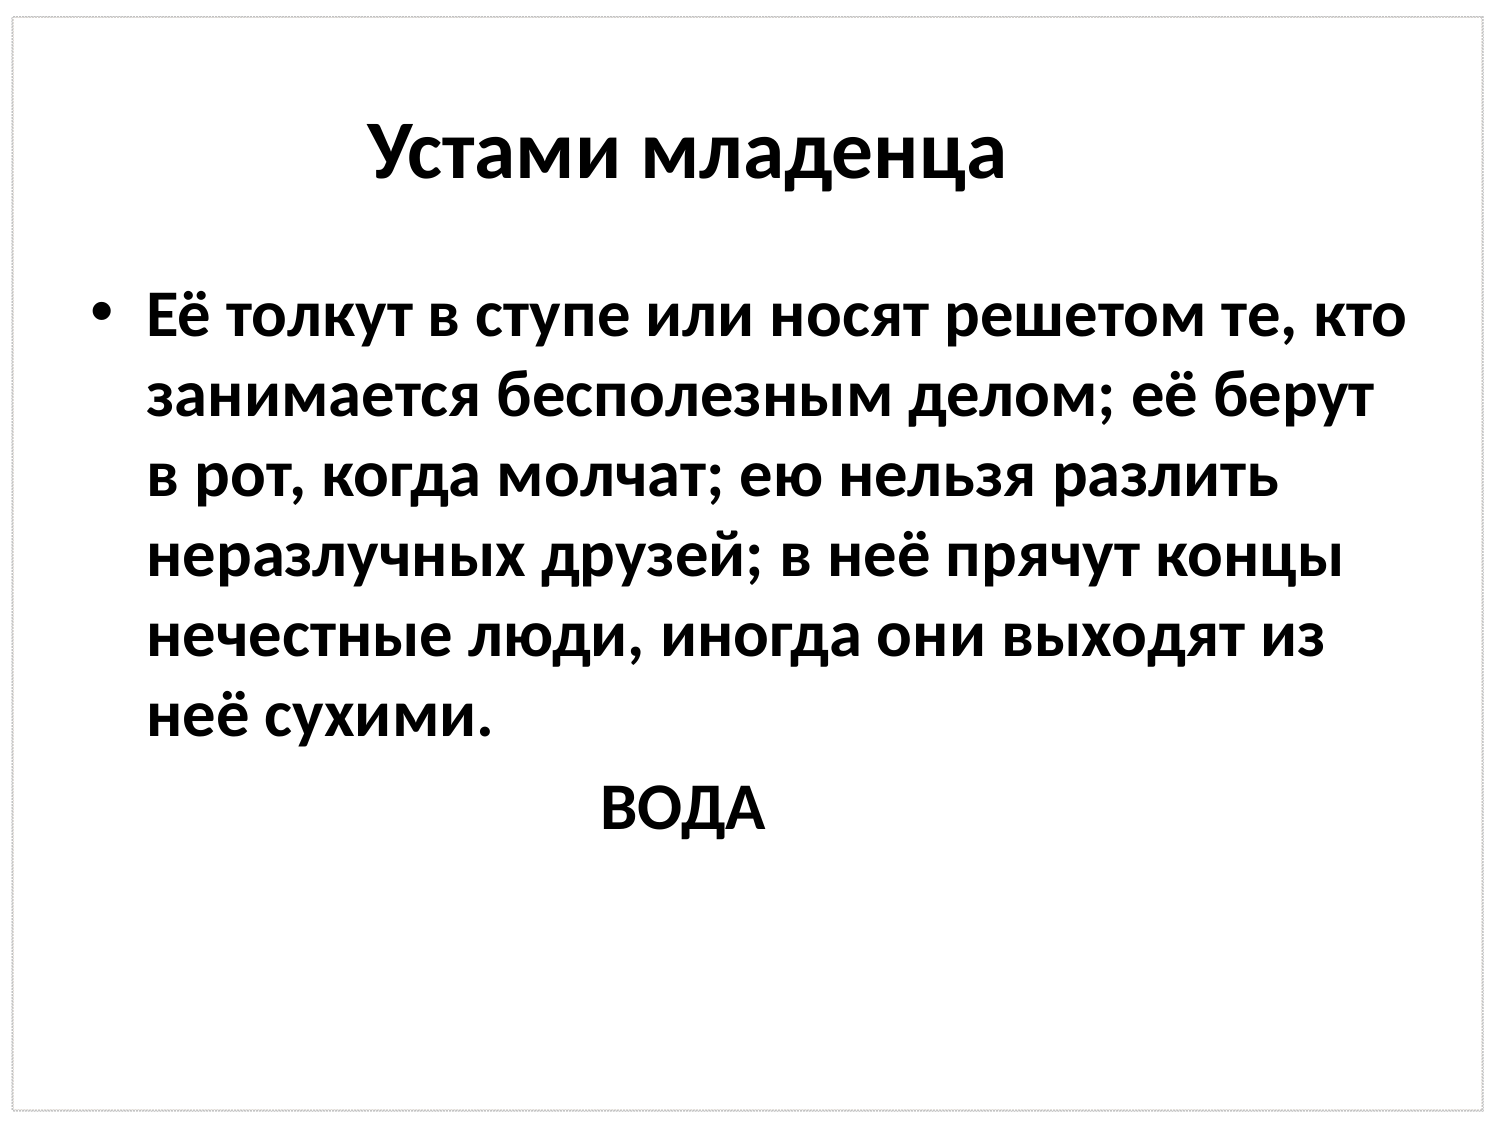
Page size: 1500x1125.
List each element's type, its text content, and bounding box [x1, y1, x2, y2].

title Устами младенца [74, 44, 1301, 247]
list Её толкут в ступе или носят решетом те, кто занимается бесполезным делом; её берут в рот, когда молчат; ею нельзя разлить неразлучных друзей; в неё прячут концы нечестные люди, иногда они выходят из неё сухими. ВОДА [74, 262, 1426, 1006]
